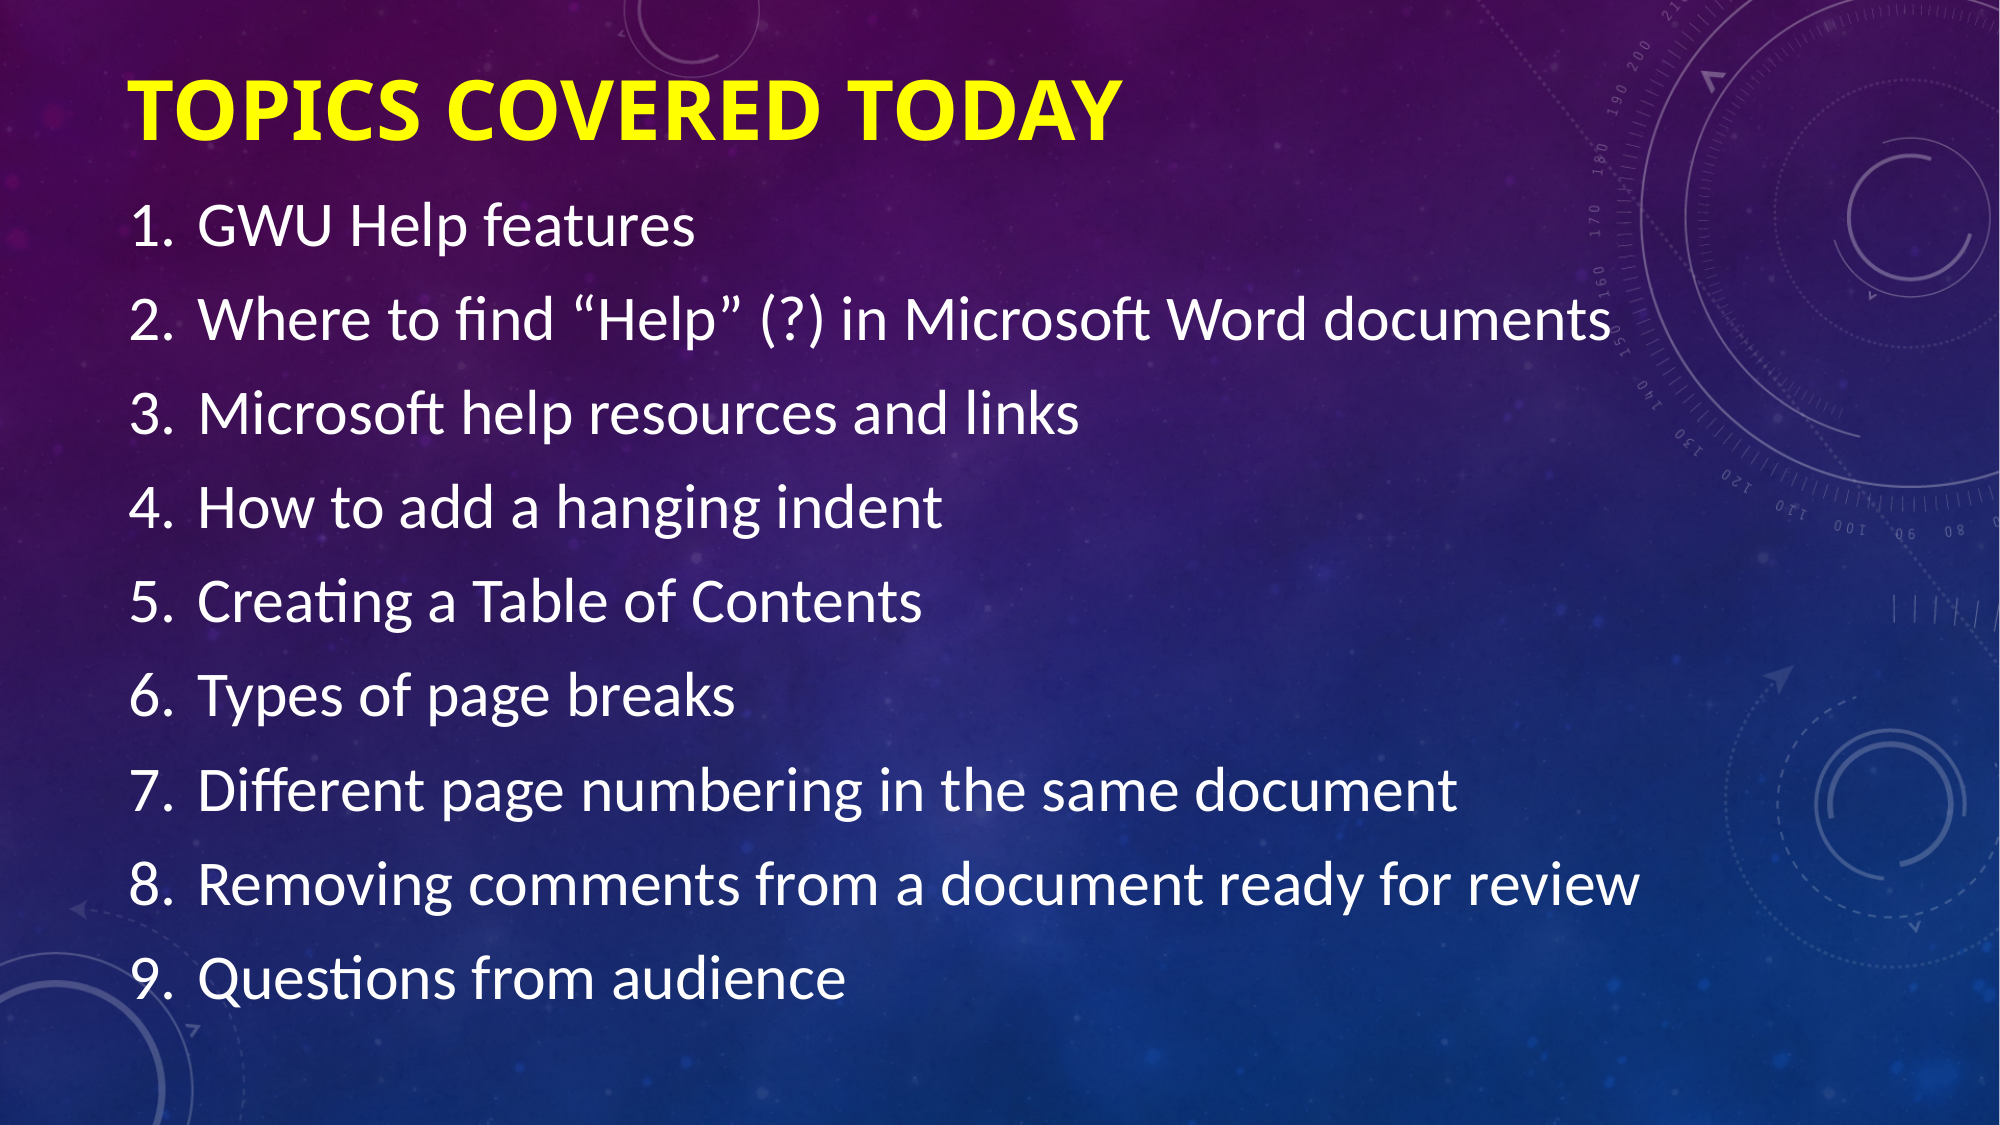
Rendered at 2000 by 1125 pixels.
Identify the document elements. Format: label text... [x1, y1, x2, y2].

picture [0, 0, 2000, 1125]
title Topics Covered Today [111, 37, 1774, 177]
list GWU Help features Where to find “Help” (?) in Microsoft Word documents Microsoft help resources and links How to add a hanging indent Creating a Table of Contents Types of page breaks Different page numbering in the same document Removing comments from a document ready for review Questions from audience [113, 174, 1875, 1038]
